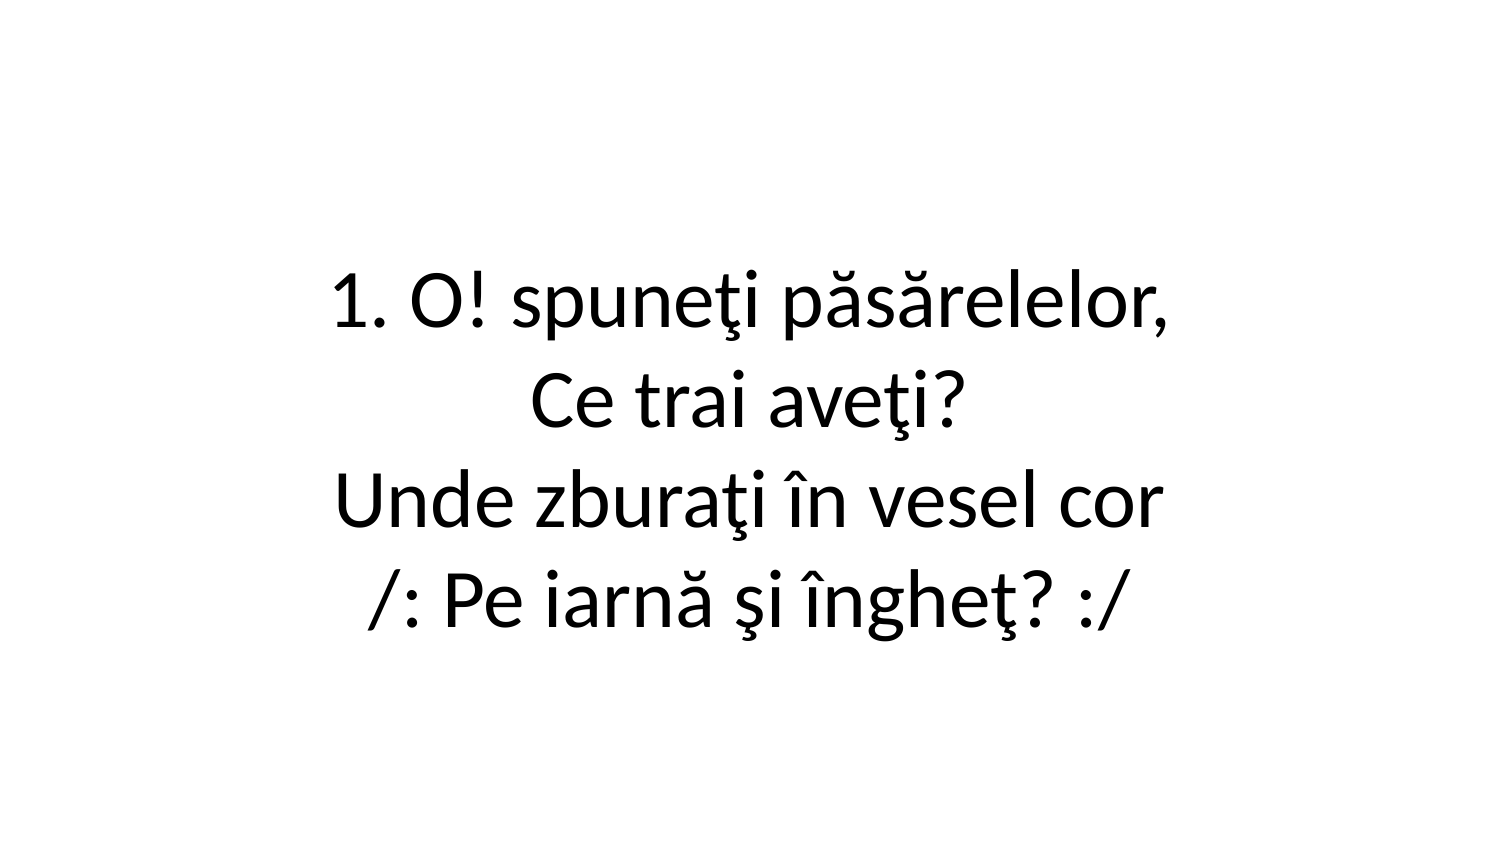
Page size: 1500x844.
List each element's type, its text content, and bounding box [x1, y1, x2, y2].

text_box 1. O! spuneţi păsărelelor, Ce trai aveţi? Unde zburaţi în vesel cor /: Pe iarnă şi îngheţ? :/ [312, 192, 1188, 652]
